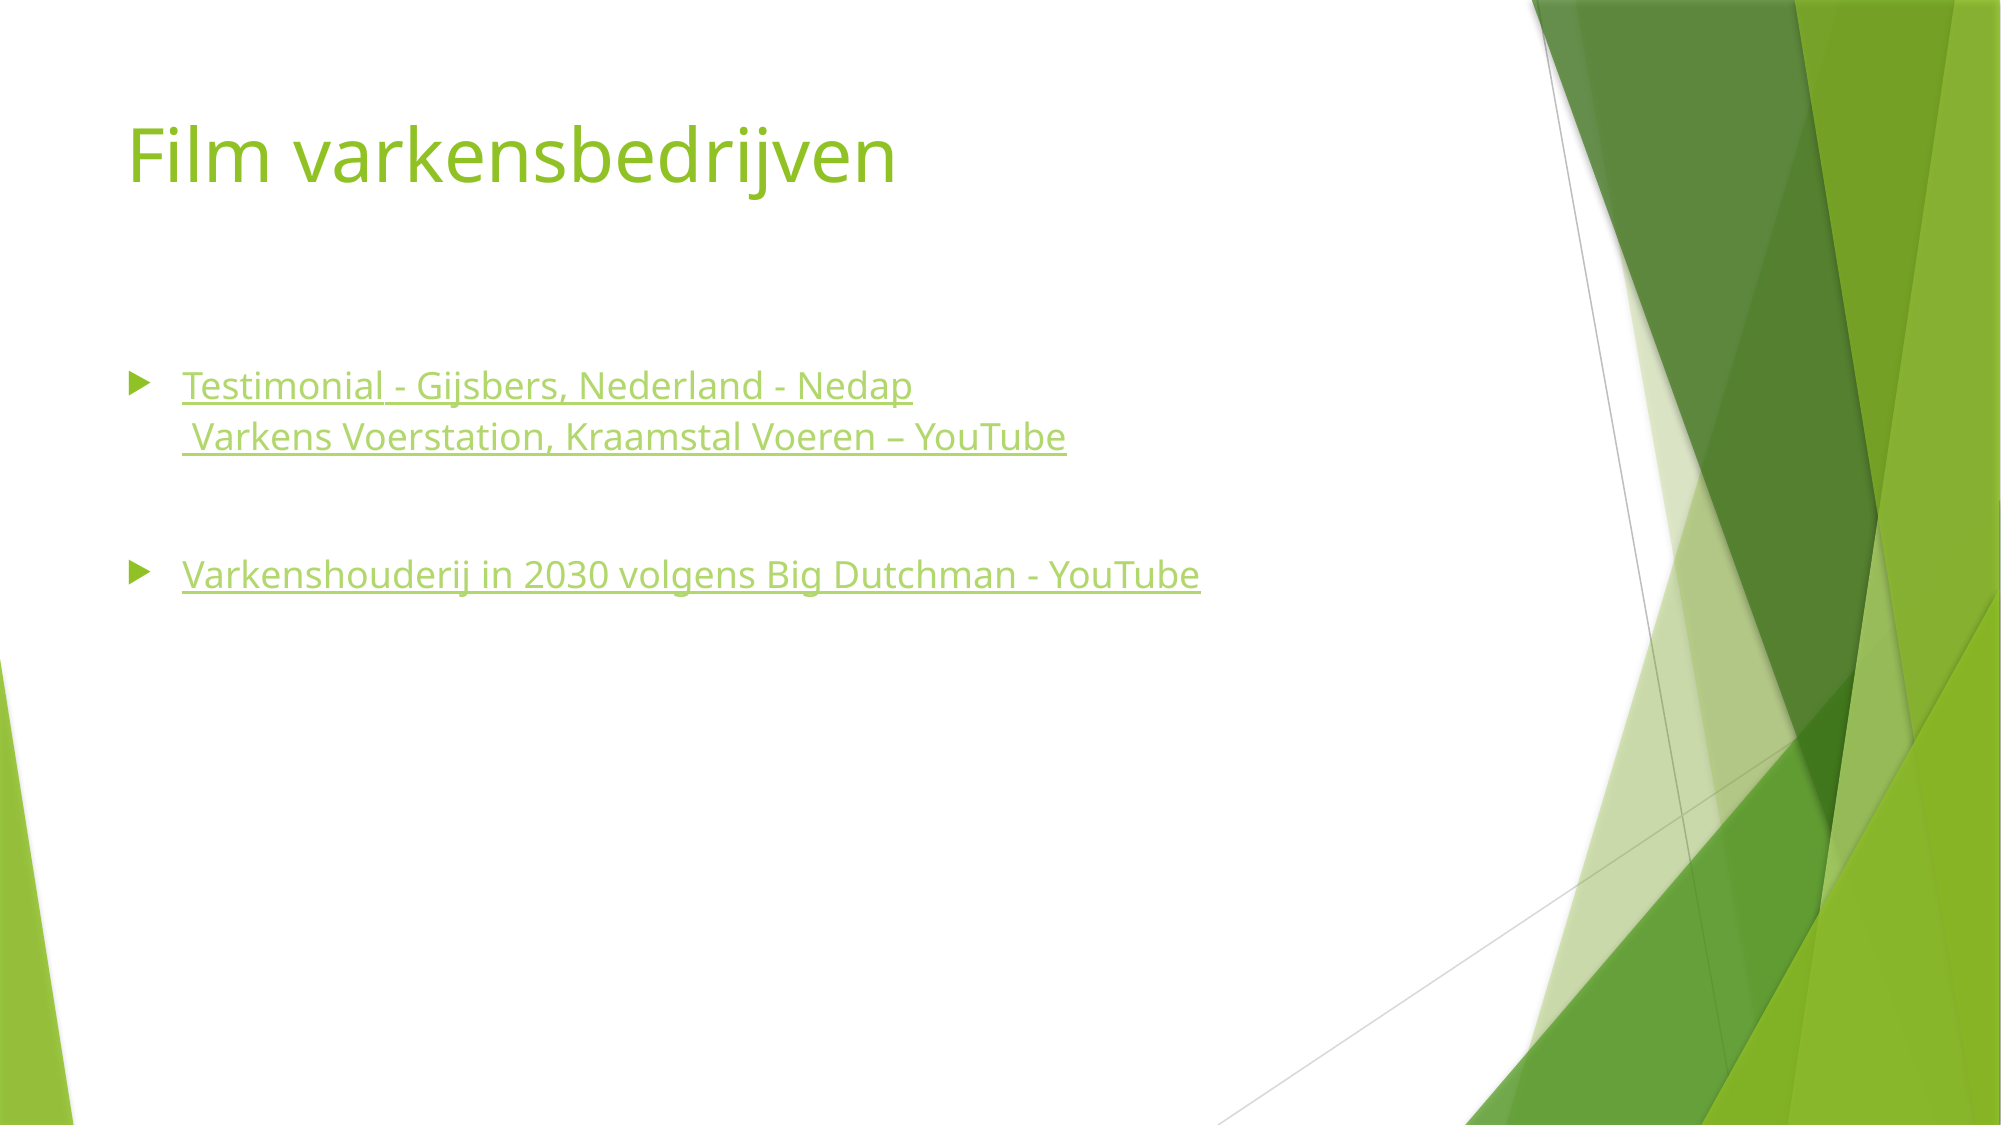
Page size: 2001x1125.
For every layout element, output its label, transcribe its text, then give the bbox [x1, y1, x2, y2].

title Film varkensbedrijven [111, 99, 1522, 317]
list Testimonial - Gijsbers, Nederland - Nedap Varkens Voerstation, Kraamstal Voeren – YouTube Varkenshouderij in 2030 volgens Big Dutchman - YouTube [111, 354, 1522, 992]
